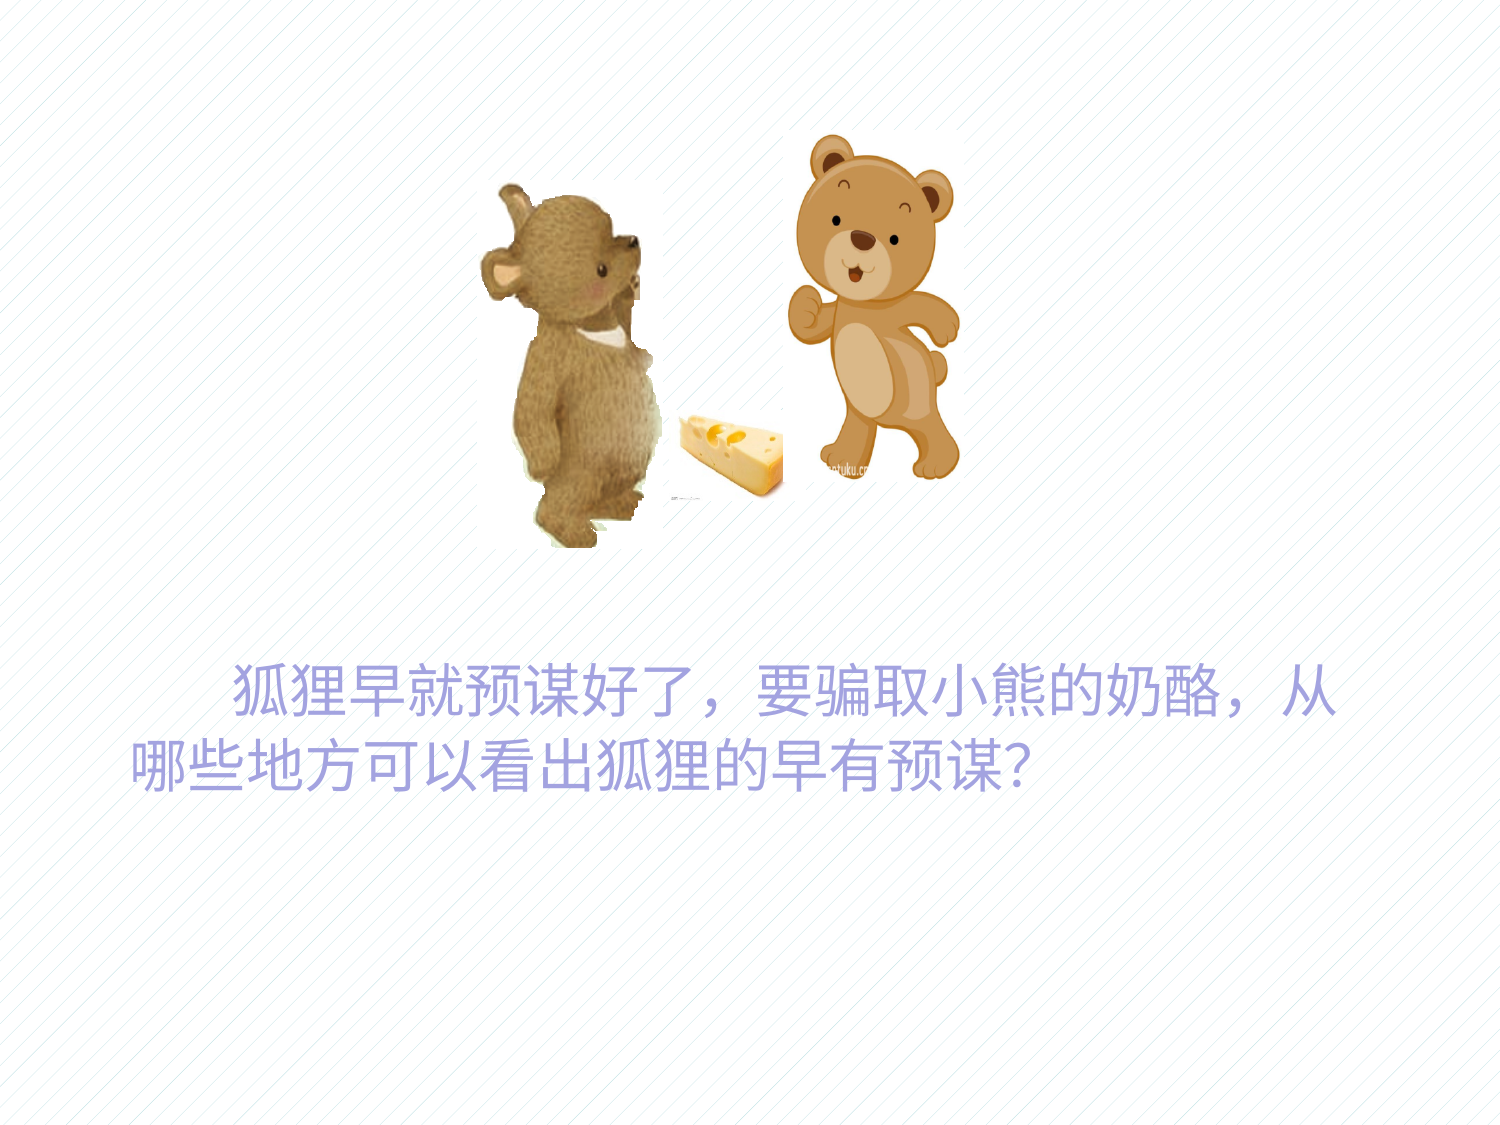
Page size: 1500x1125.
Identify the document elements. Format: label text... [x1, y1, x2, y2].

text_box 狐狸早就预谋好了，要骗取小熊的奶酪，从哪些地方可以看出狐狸的早有预谋？ [95, 527, 1380, 900]
picture [669, 130, 964, 501]
picture [477, 180, 663, 549]
